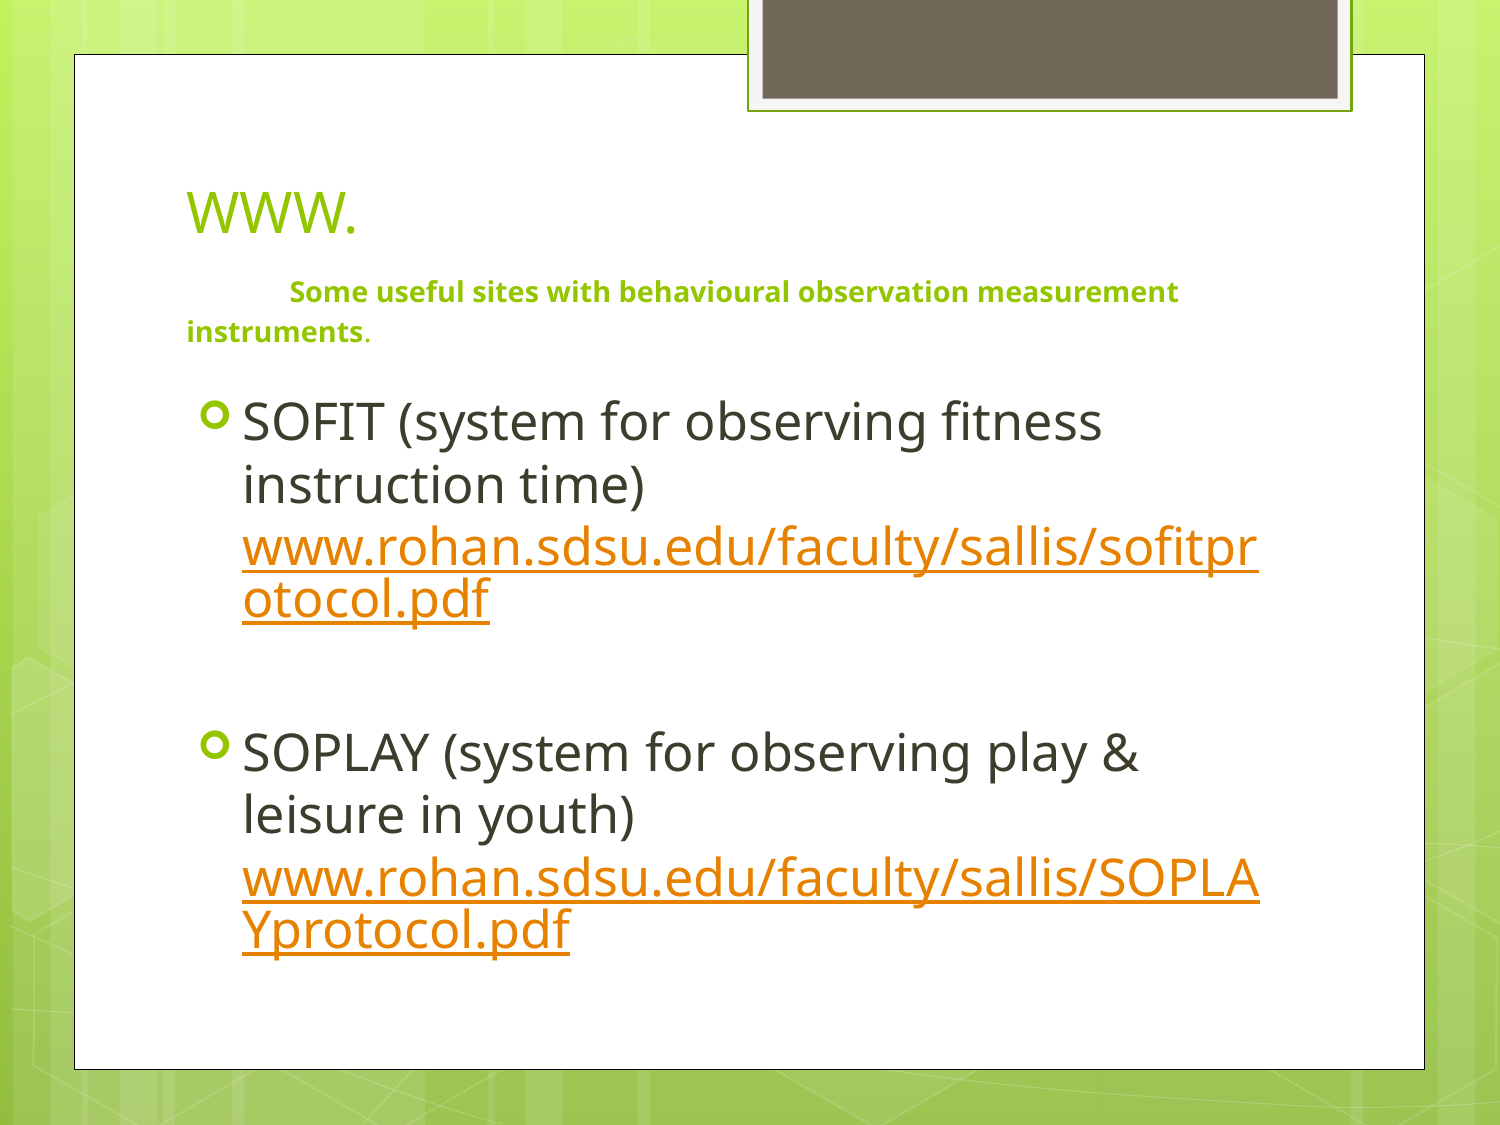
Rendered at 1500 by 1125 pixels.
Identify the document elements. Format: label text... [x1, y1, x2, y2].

list SOFIT (system for observing fitness instruction time) www.rohan.sdsu.edu/faculty/sallis/sofitprotocol.pdf SOPLAY (system for observing play & leisure in youth) www.rohan.sdsu.edu/faculty/sallis/SOPLAYprotocol.pdf [171, 381, 1283, 957]
title WWW. Some useful sites with behavioural observation measurement instruments. [171, 168, 1324, 357]
